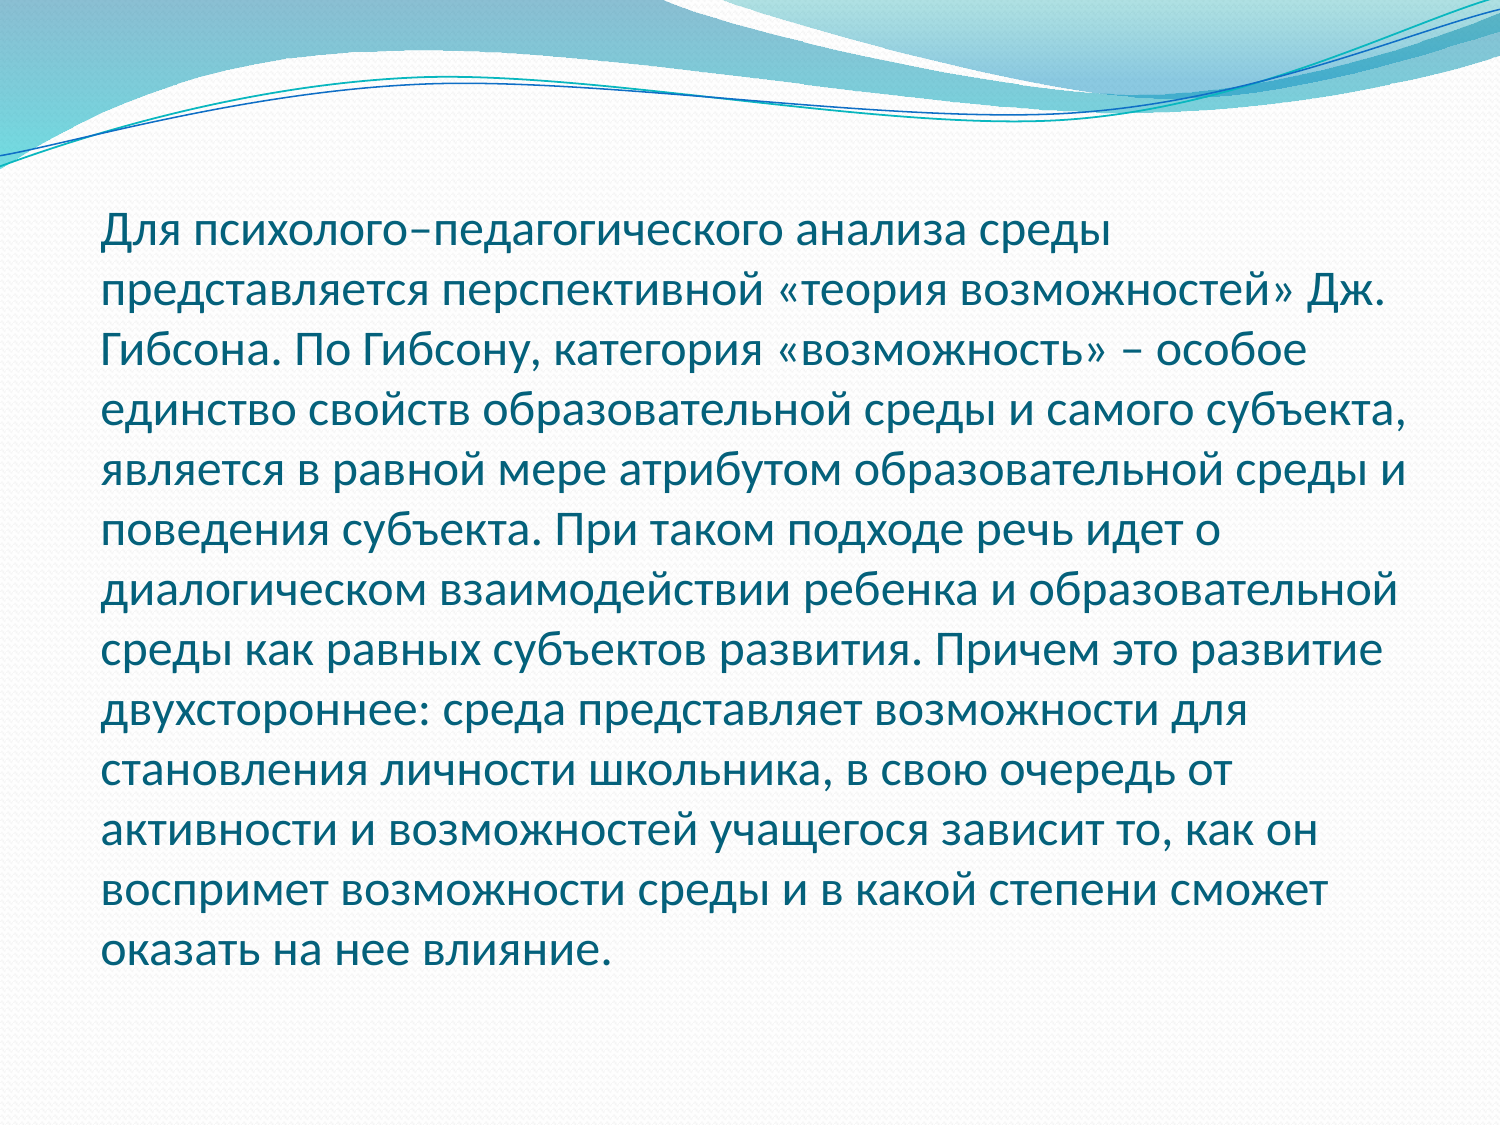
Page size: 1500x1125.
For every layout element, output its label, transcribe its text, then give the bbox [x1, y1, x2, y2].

title Для психолого–педагогического анализа среды представляется перспективной «теория возможностей» Дж. Гибсона. По Гибсону, категория «возможность» – особое единство свойств образовательной среды и самого субъекта, является в равной мере атрибутом образовательной среды и поведения субъекта. При таком подходе речь идет о диалогическом взаимодействии ребенка и образовательной среды как равных субъектов развития. Причем это развитие двухстороннее: среда представляет возможности для становления личности школьника, в свою очередь от активности и возможностей учащегося зависит то, как он воспримет возможности среды и в какой степени сможет оказать на нее влияние. [100, 219, 1436, 976]
